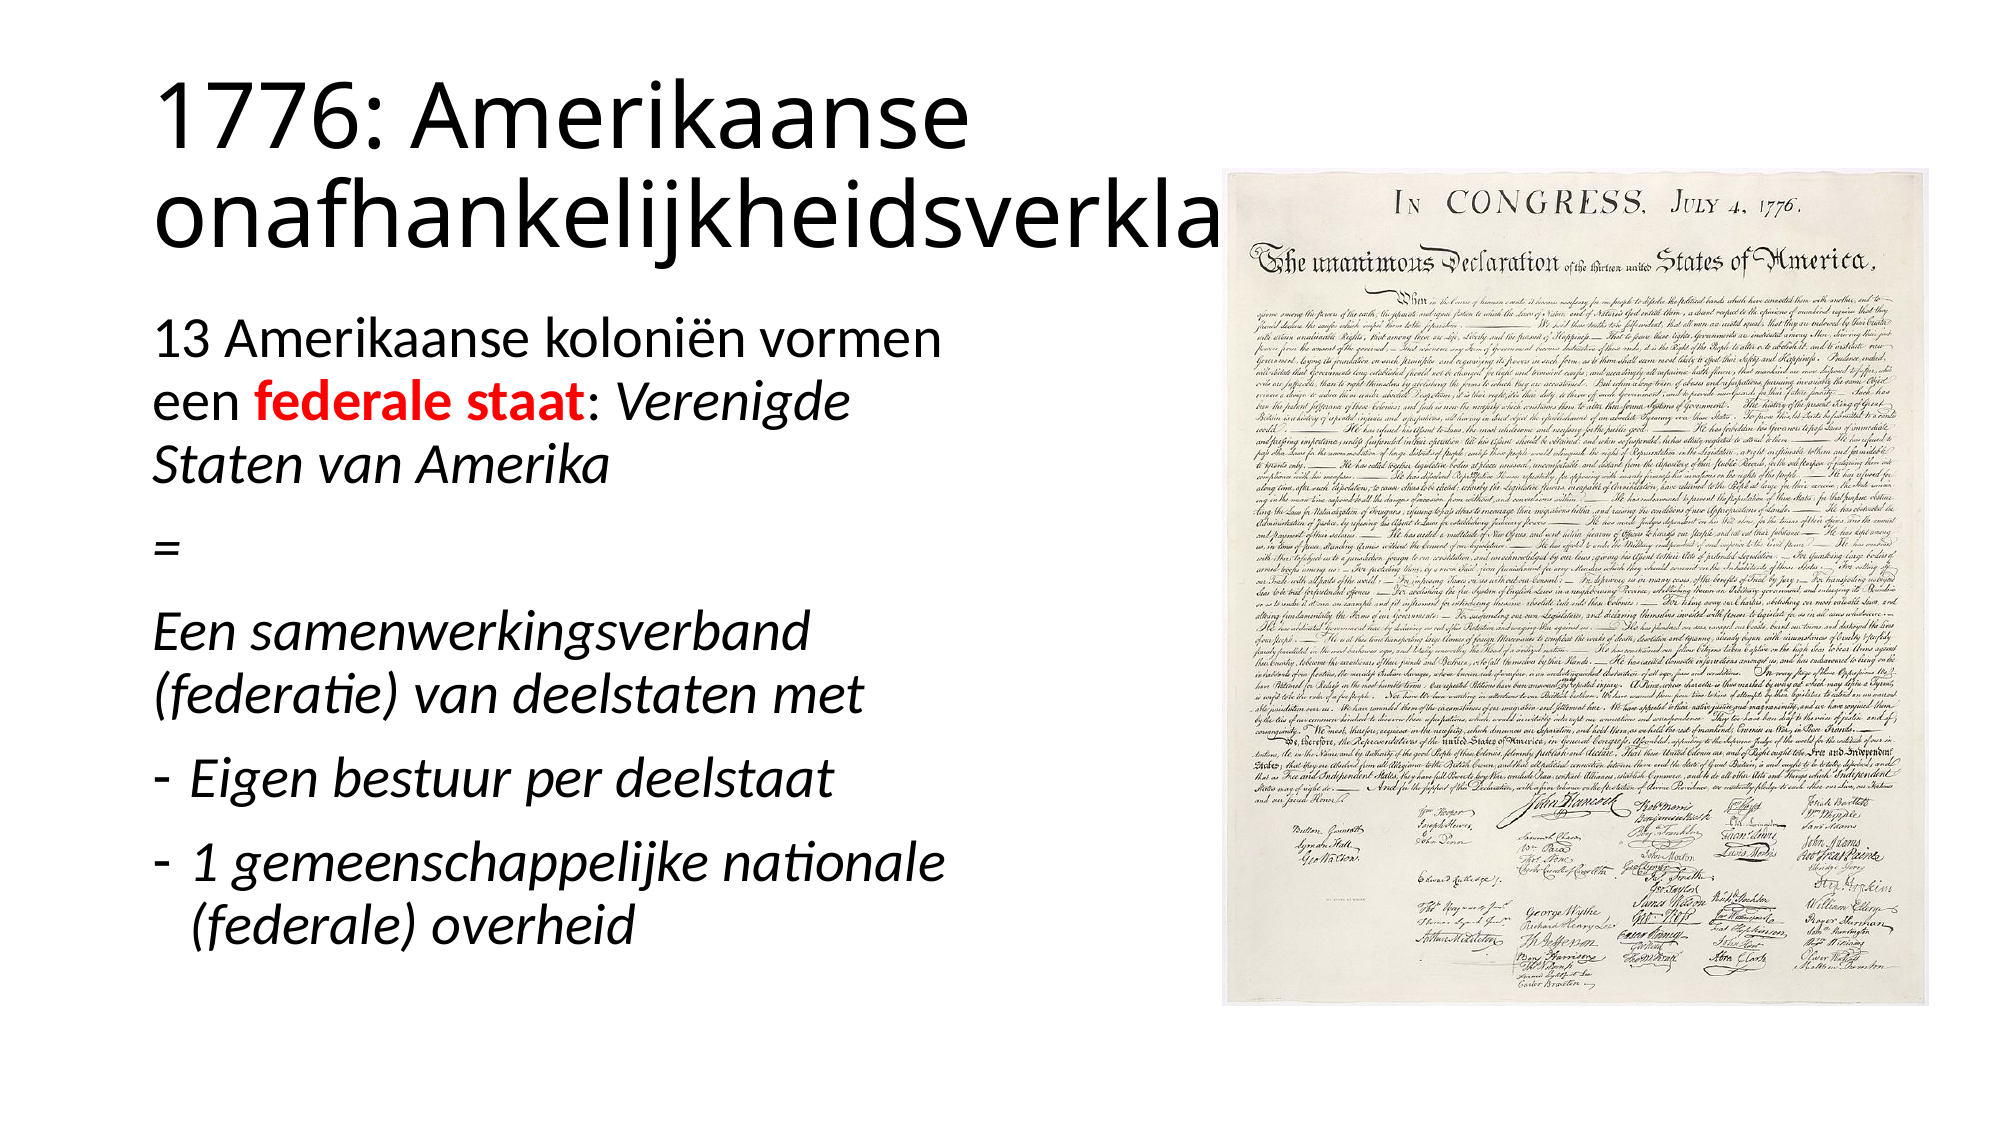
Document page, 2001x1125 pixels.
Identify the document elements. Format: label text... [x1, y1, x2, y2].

title 1776: Amerikaanse onafhankelijkheidsverklaring [137, 59, 1863, 278]
list 13 Amerikaanse koloniën vormen een federale staat: Verenigde Staten van Amerika = Een samenwerkingsverband (federatie) van deelstaten met Eigen bestuur per deelstaat 1 gemeenschappelijke nationale (federale) overheid [137, 299, 988, 1014]
picture [1222, 168, 1929, 1006]
